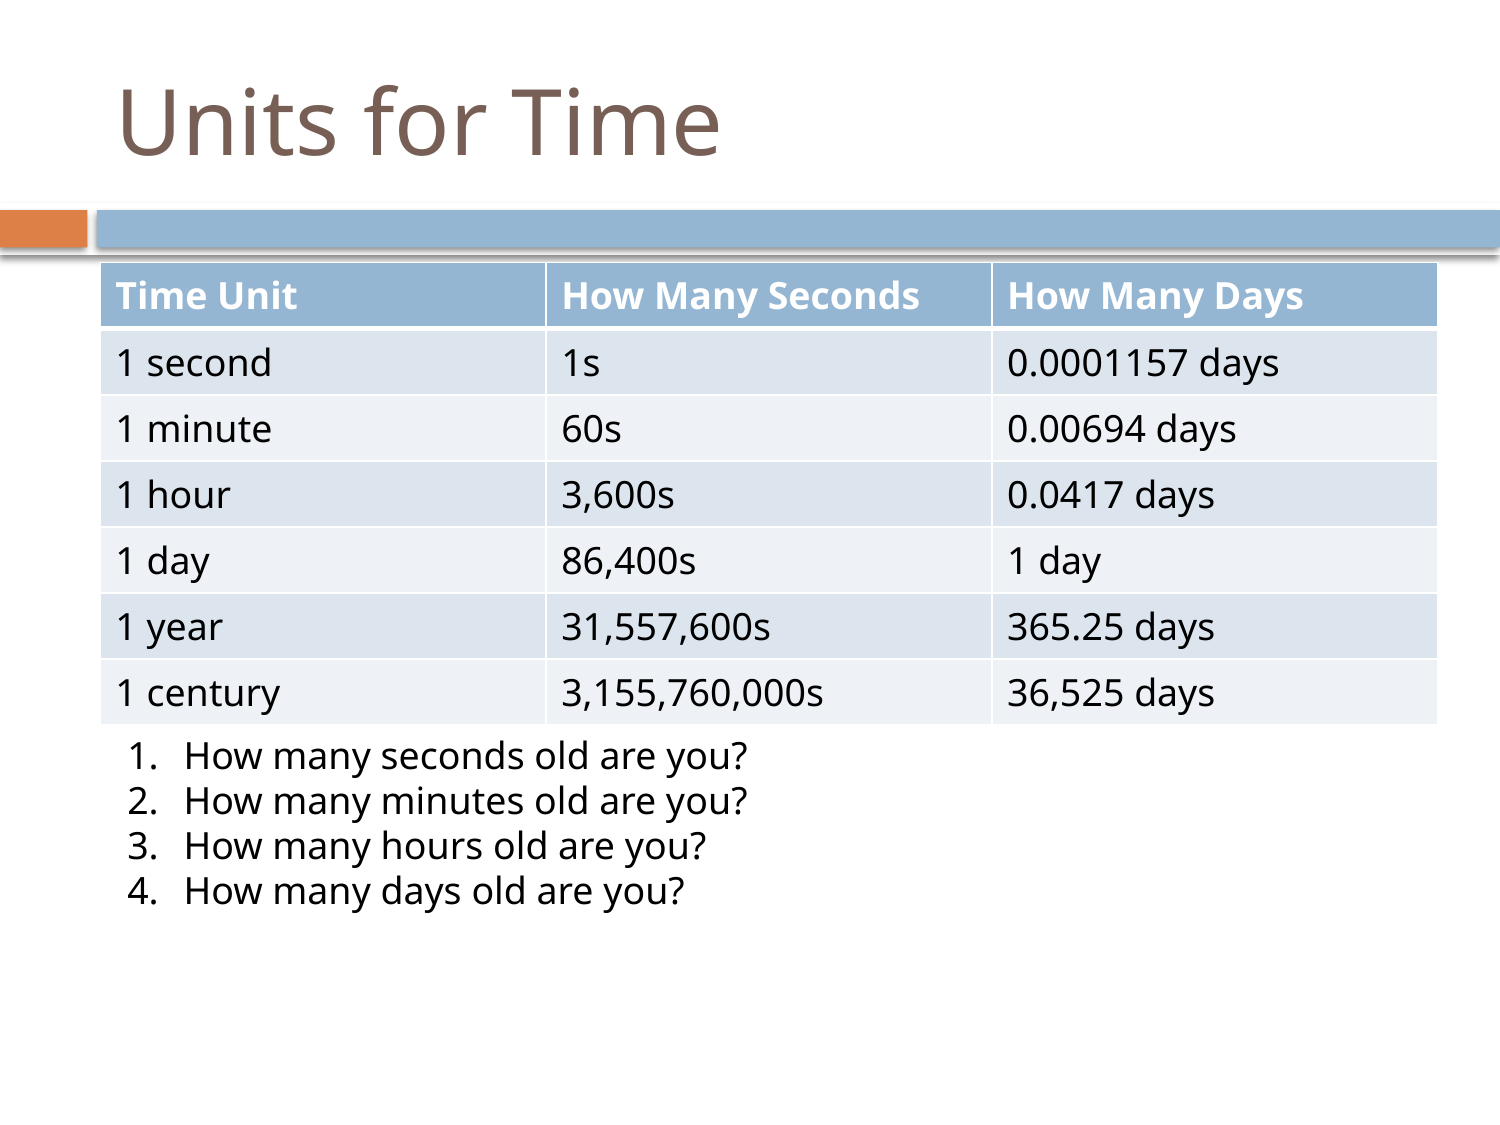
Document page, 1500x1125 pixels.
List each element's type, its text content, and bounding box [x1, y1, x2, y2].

table_cell 3,600s [547, 462, 991, 526]
table_cell 365.25 days [993, 594, 1437, 658]
table_cell 36,525 days [993, 660, 1437, 724]
table_cell 0.00694 days [993, 396, 1437, 460]
table_cell 1 day [101, 528, 545, 592]
table_header How Many Days [993, 263, 1437, 326]
table_cell 1 day [993, 528, 1437, 592]
table_header How Many Seconds [547, 263, 991, 326]
table_cell 0.0001157 days [993, 331, 1437, 394]
table_cell 86,400s [547, 528, 991, 592]
text_box How many seconds old are you? How many minutes old are you? How many hours old are you? How many days old are you? [112, 724, 1300, 920]
table_cell 1 hour [101, 462, 545, 526]
table_cell 1 year [101, 594, 545, 658]
table_header Time Unit [101, 263, 545, 326]
table_cell 60s [547, 396, 991, 460]
table_cell 31,557,600s [547, 594, 991, 658]
table_cell 1 century [101, 660, 545, 724]
table_cell 0.0417 days [993, 462, 1437, 526]
table_cell 3,155,760,000s [547, 660, 991, 724]
table_cell 1 minute [101, 396, 545, 460]
title Units for Time [100, 37, 1438, 200]
table_cell 1 second [101, 331, 545, 394]
table_cell 1s [547, 331, 991, 394]
